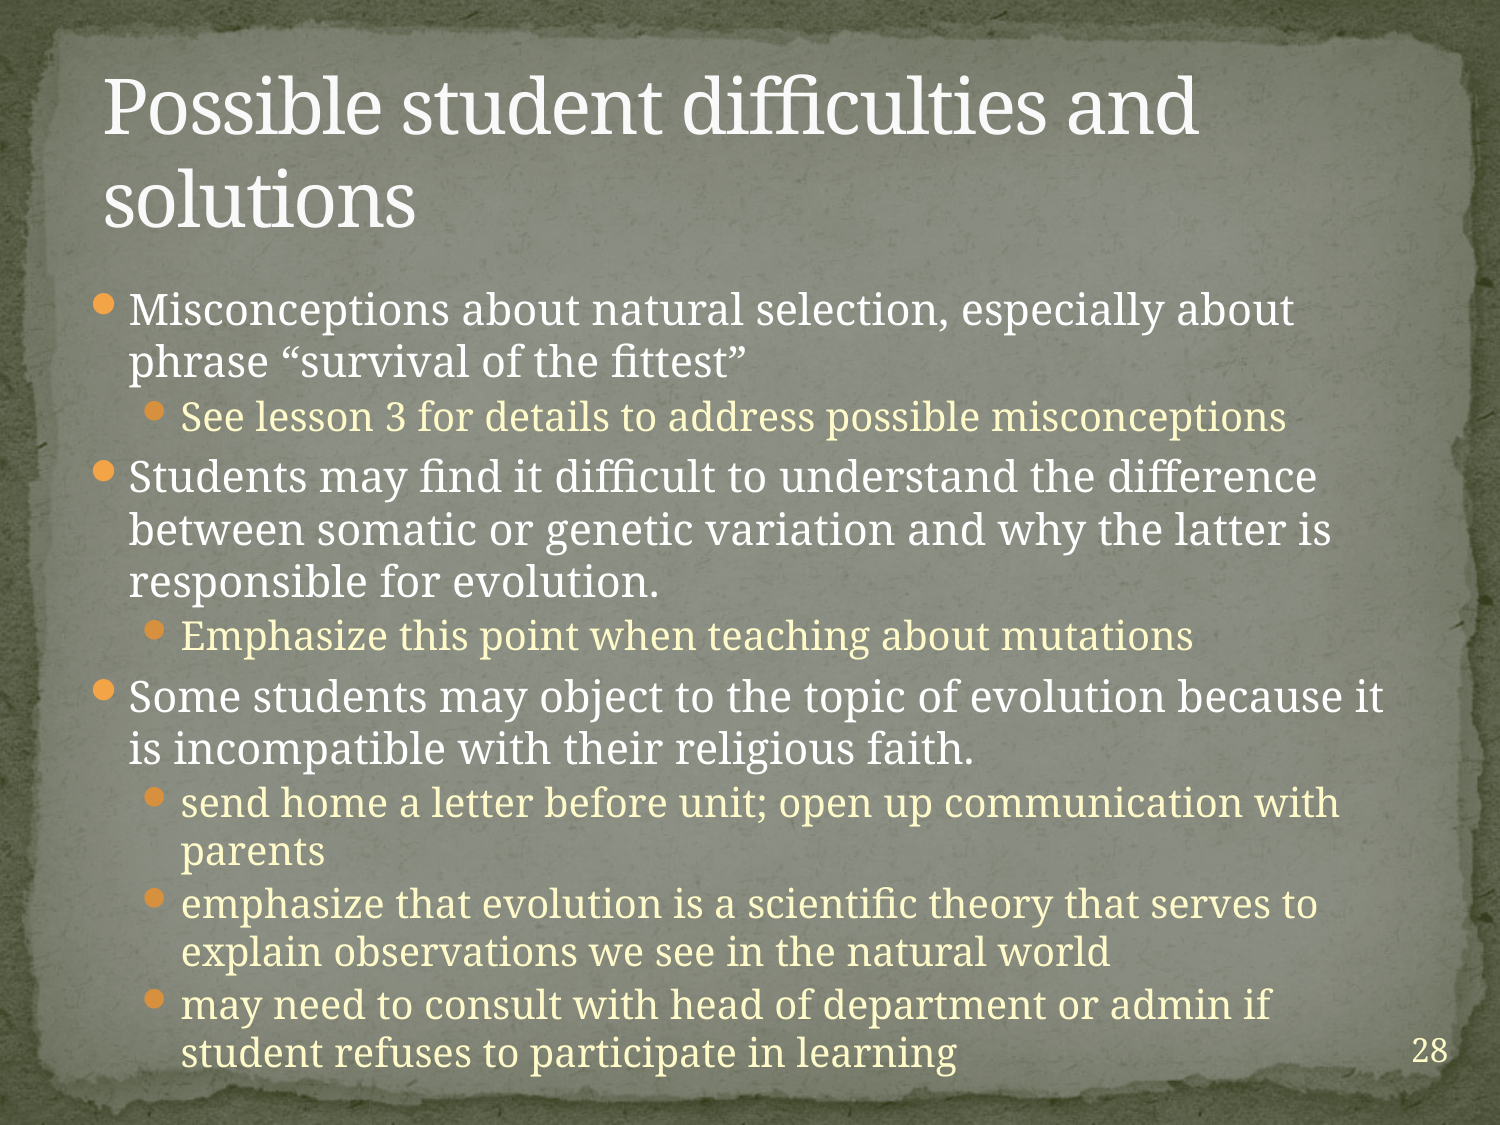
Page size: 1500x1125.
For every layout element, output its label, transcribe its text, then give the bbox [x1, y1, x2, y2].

title Possible student difficulties and solutions [87, 49, 1438, 251]
slide_number 28 [1379, 1014, 1480, 1089]
list Misconceptions about natural selection, especially about phrase “survival of the fittest” See lesson 3 for details to address possible misconceptions Students may find it difficult to understand the difference between somatic or genetic variation and why the latter is responsible for evolution. Emphasize this point when teaching about mutations Some students may object to the topic of evolution because it is incompatible with their religious faith. send home a letter before unit; open up communication with parents emphasize that evolution is a scientific theory that serves to explain observations we see in the natural world may need to consult with head of department or admin if student refuses to participate in learning [75, 275, 1425, 1088]
